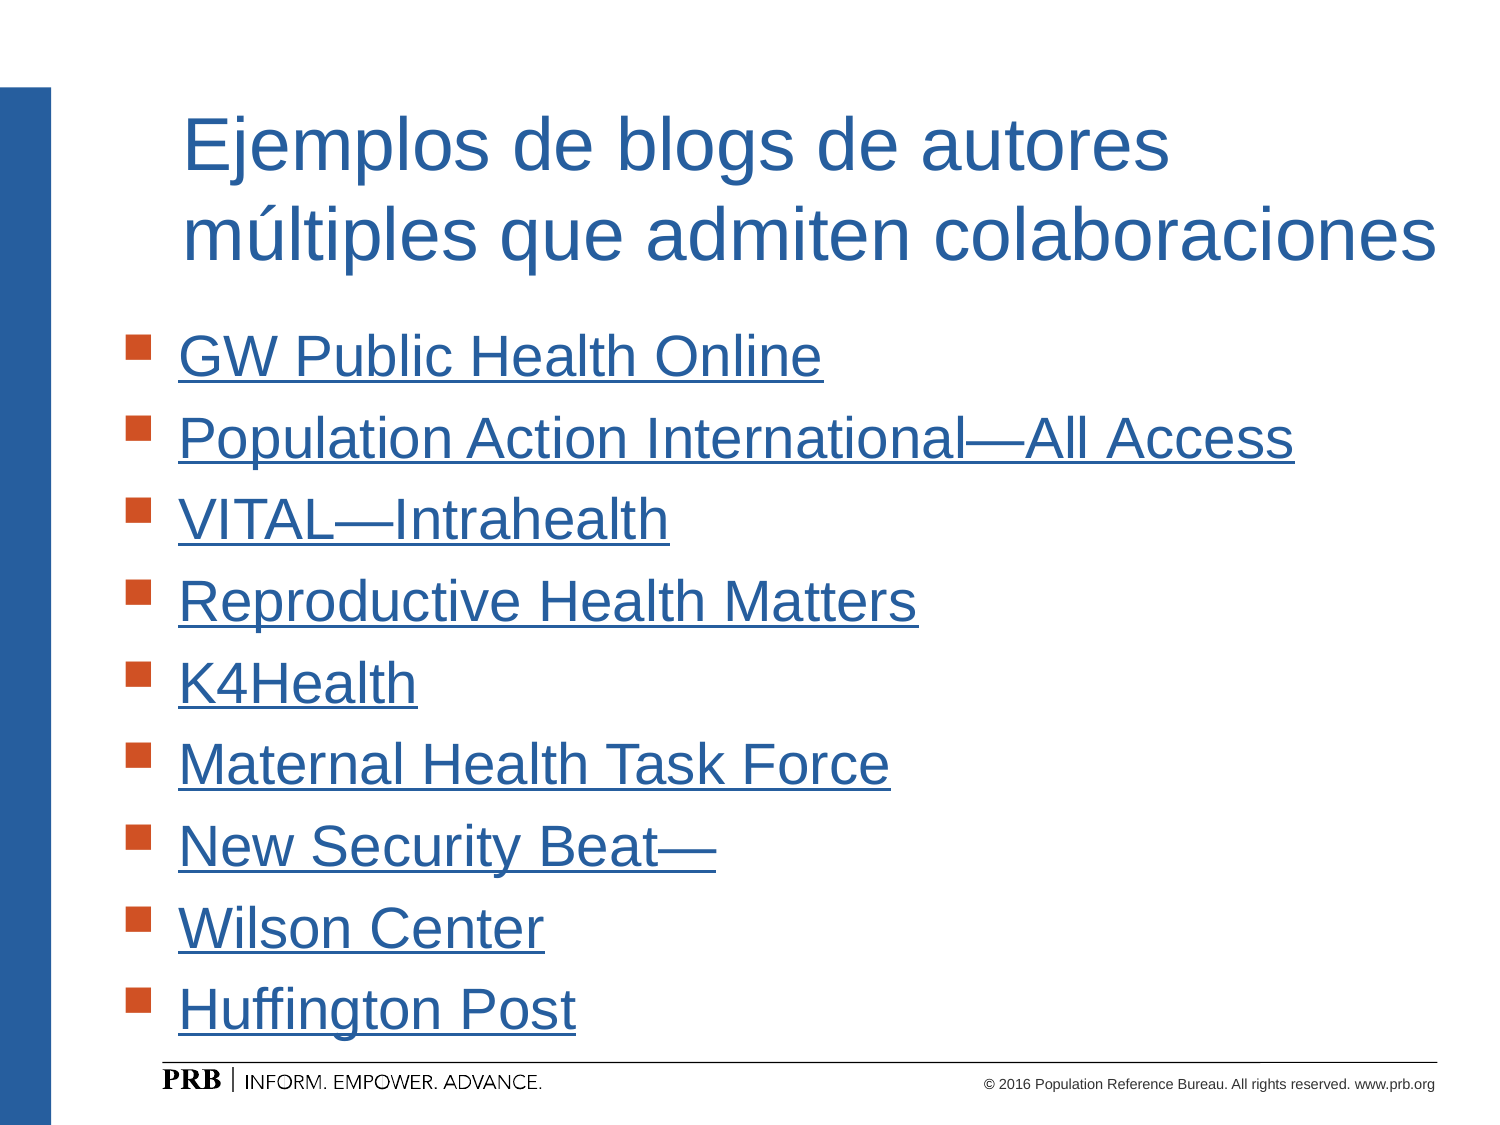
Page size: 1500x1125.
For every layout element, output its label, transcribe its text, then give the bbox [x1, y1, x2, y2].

title Ejemplos de blogs de autores múltiples que admiten colaboraciones [167, 87, 1471, 311]
list GW Public Health Online Population Action International—All Access VITAL—Intrahealth Reproductive Health Matters K4Health Maternal Health Task Force New Security Beat— Wilson Center Huffington Post [106, 310, 1409, 1038]
